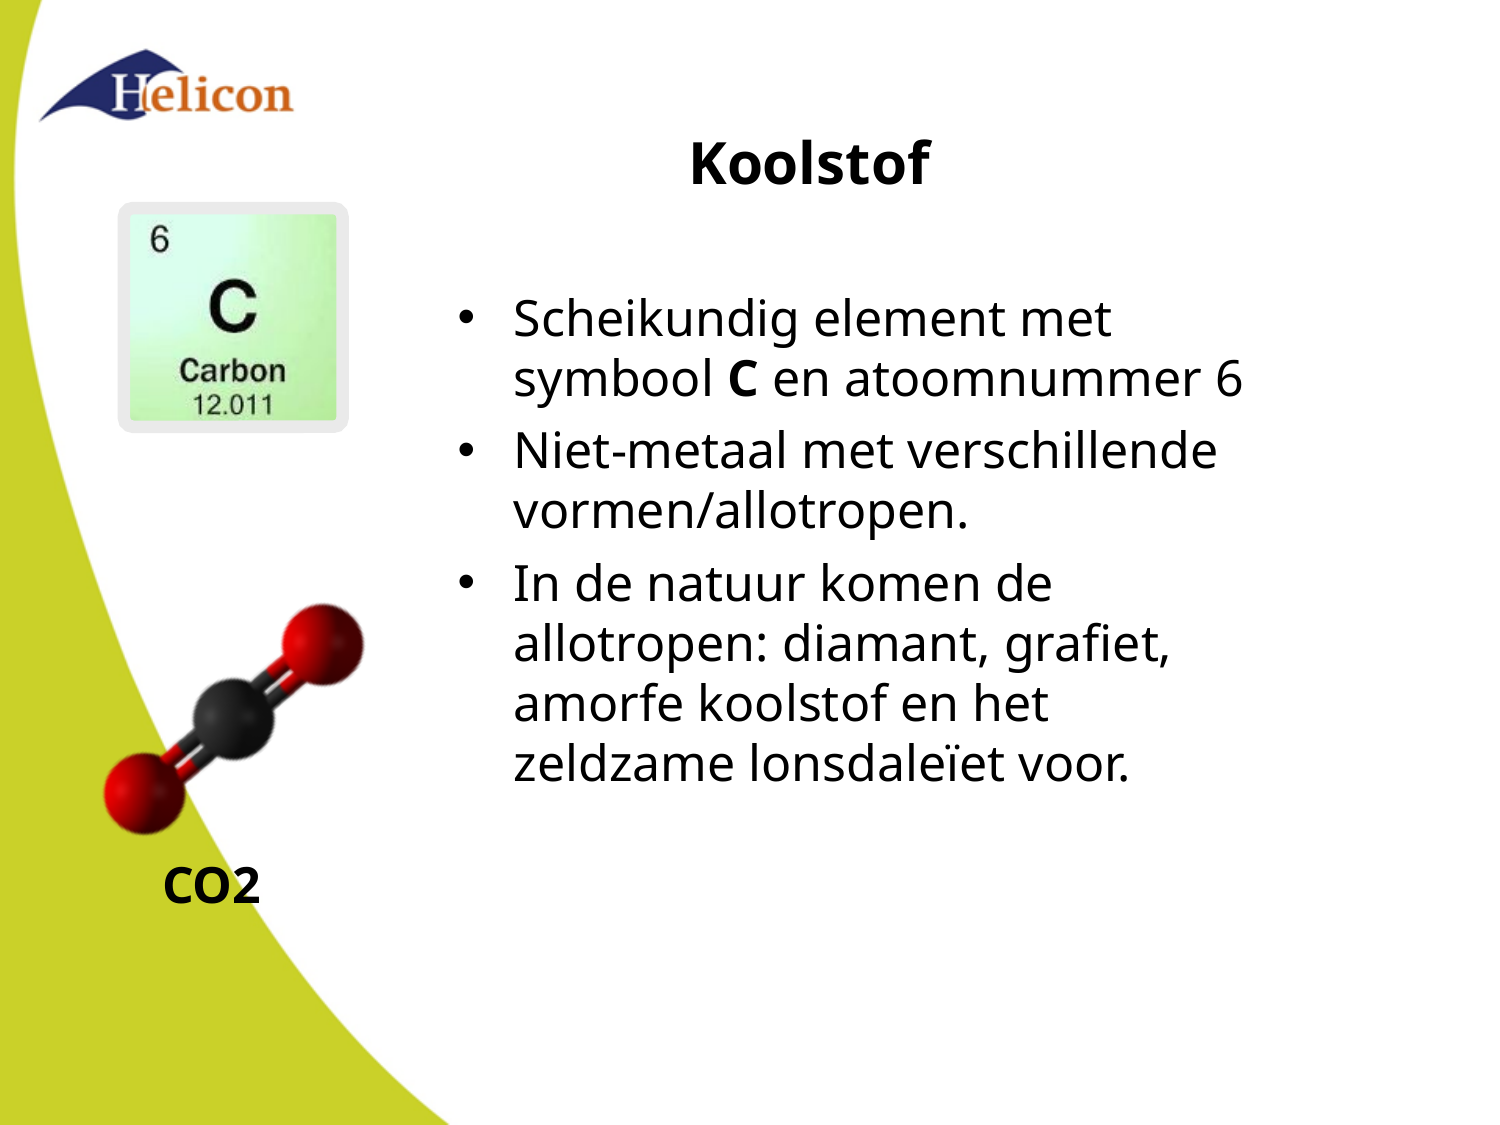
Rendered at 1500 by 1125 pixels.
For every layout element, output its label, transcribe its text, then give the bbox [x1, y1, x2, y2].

text_box CO2 [147, 845, 298, 921]
text_box Scheikundig element met symbool C en atoomnummer 6 Niet-metaal met verschillende vormen/allotropen. In de natuur komen de allotropen: diamant, grafiet, amorfe koolstof en het zeldzame lonsdaleïet voor. [442, 278, 1341, 799]
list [123, 207, 343, 427]
picture [0, 0, 1500, 1125]
title Koolstof [419, 113, 1199, 209]
